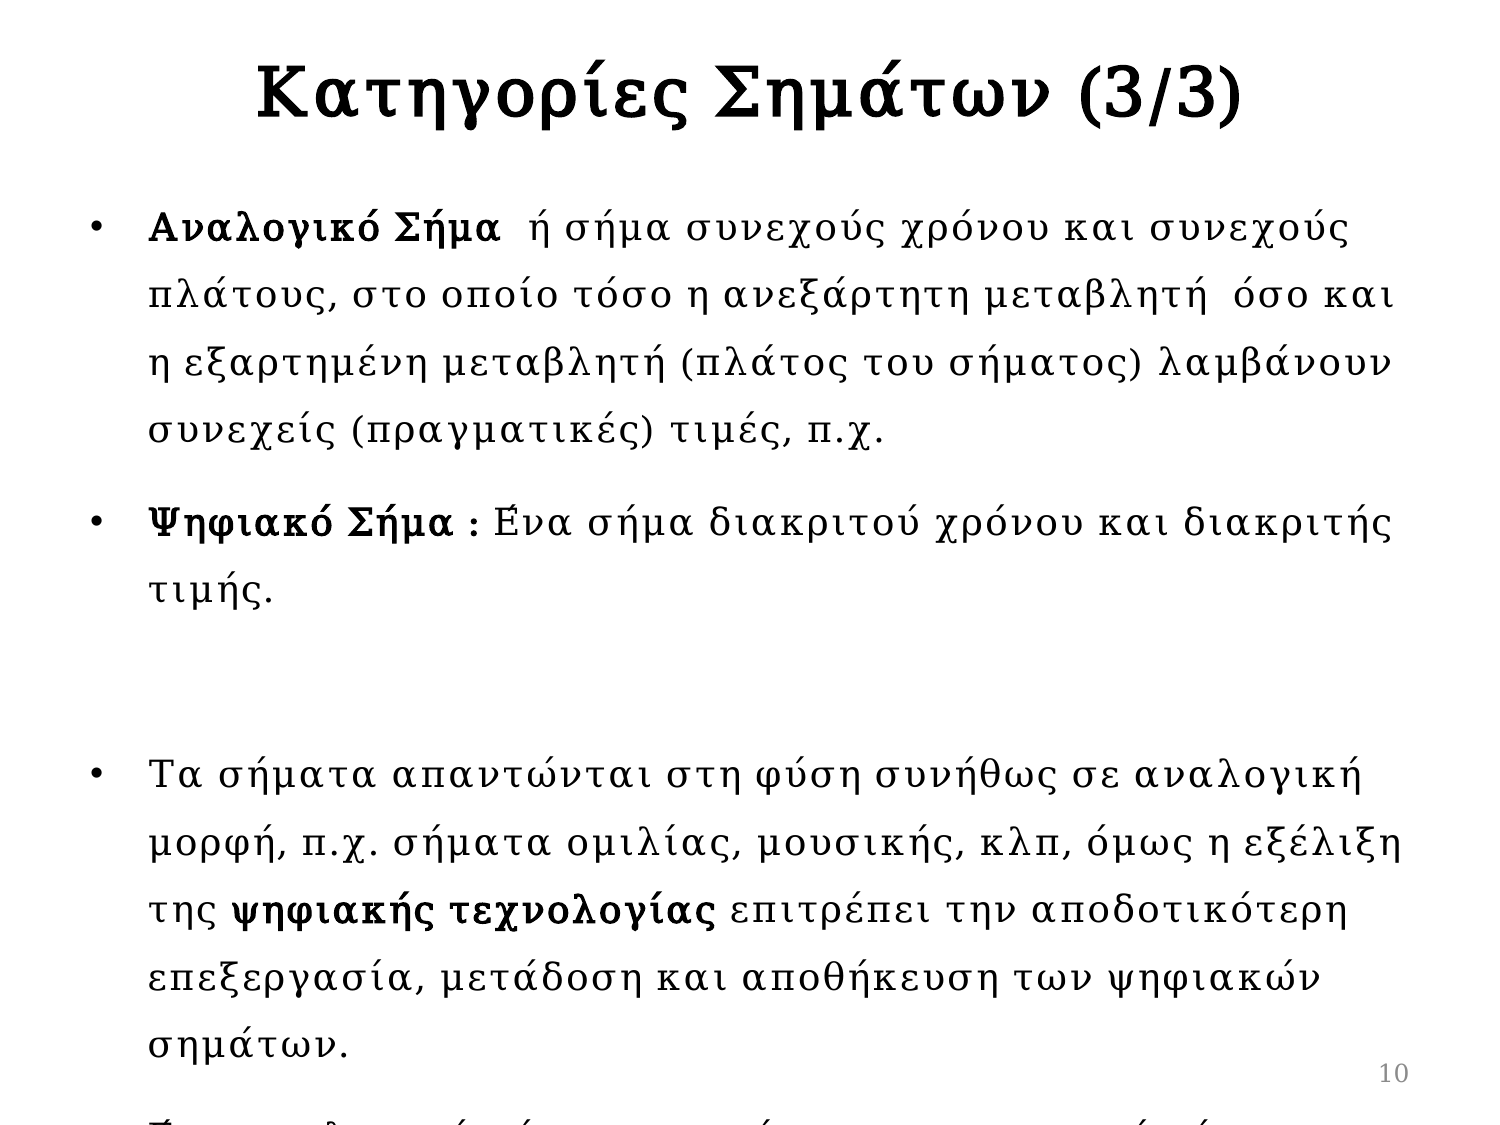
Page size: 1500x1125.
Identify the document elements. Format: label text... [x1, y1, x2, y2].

slide_number 10 [1222, 1042, 1425, 1103]
title Κατηγορίες Σημάτων (3/3) [75, 19, 1425, 159]
